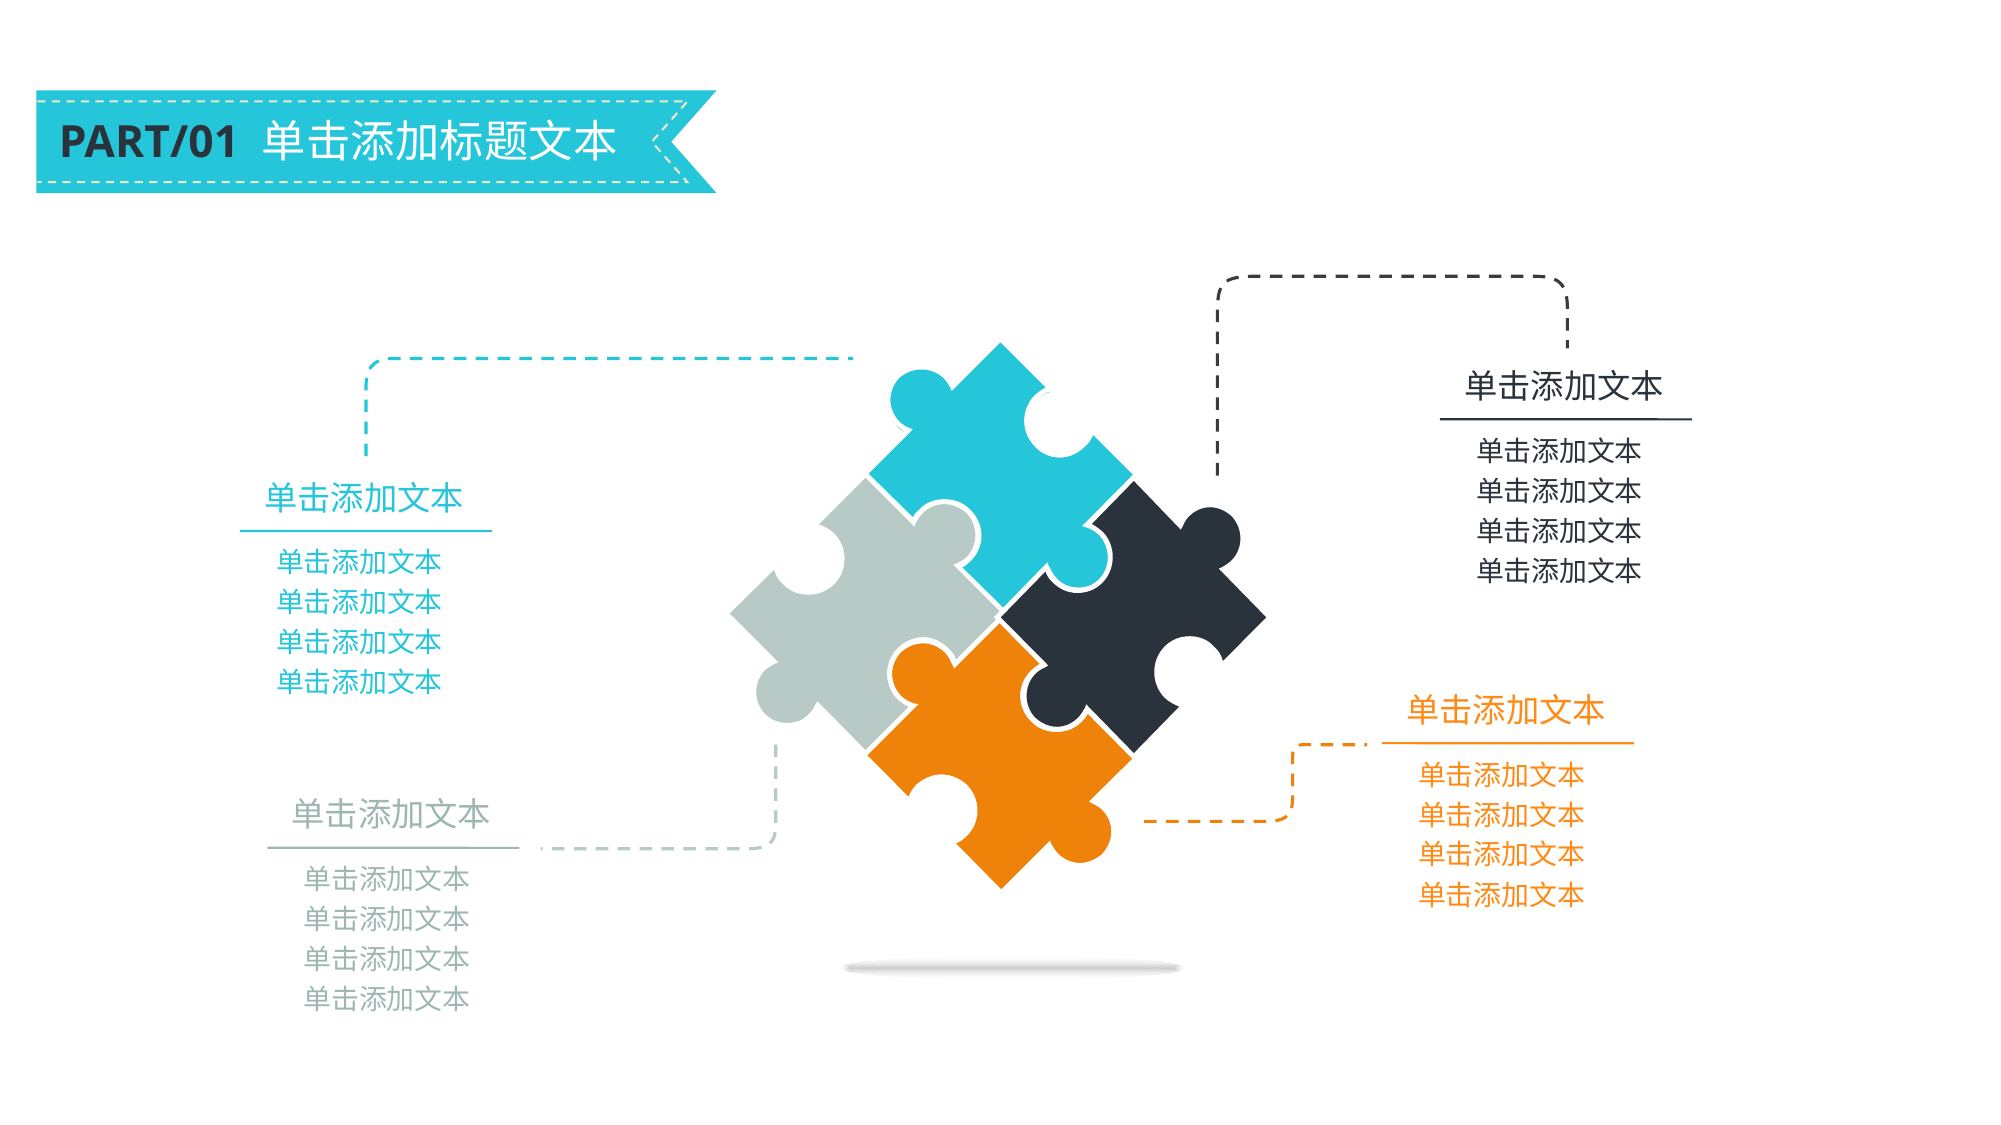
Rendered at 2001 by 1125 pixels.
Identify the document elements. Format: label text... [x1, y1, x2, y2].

text_box [1217, 276, 1568, 473]
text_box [858, 758, 1145, 897]
text_box [1145, 744, 1368, 822]
text_box 单击添加文本 单击添加文本 单击添加文本 单击添加文本 [261, 531, 458, 706]
text_box 单击添加文本 单击添加文本 单击添加文本 单击添加文本 [1403, 743, 1600, 919]
text_box 单击添加文本 单击添加文本 单击添加文本 单击添加文本 [288, 847, 485, 1023]
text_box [722, 470, 1010, 758]
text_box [856, 335, 1144, 473]
text_box 单击添加文本 [276, 786, 507, 841]
text_box [365, 358, 854, 457]
text_box 单击添加文本 [1391, 681, 1621, 737]
text_box [838, 956, 1186, 980]
text_box 单击添加文本 单击添加文本 单击添加文本 单击添加文本 [1461, 419, 1658, 595]
text_box 单击添加文本 [1449, 357, 1679, 413]
text_box 单击添加文本 [249, 469, 479, 525]
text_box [993, 473, 1274, 761]
text_box [540, 758, 776, 849]
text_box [36, 90, 717, 194]
